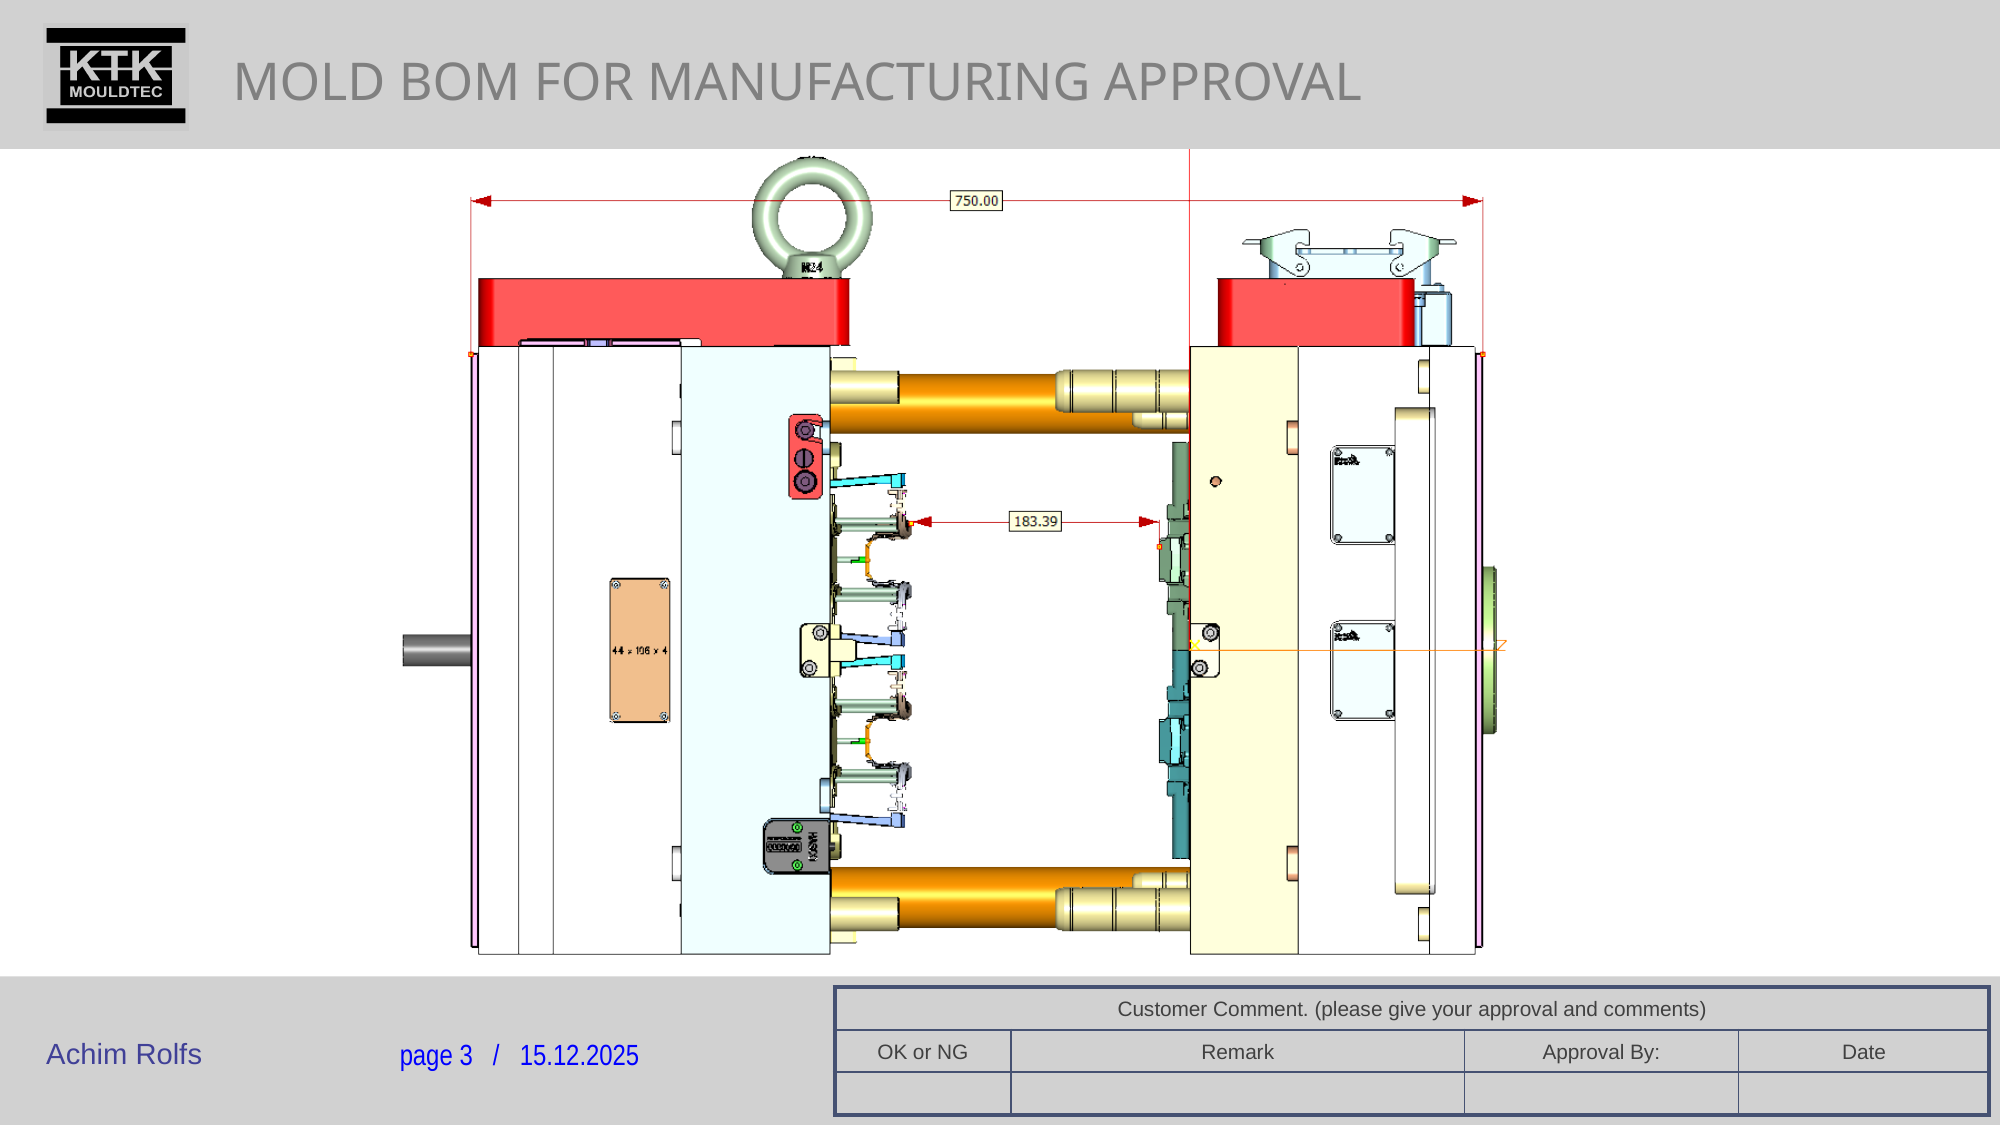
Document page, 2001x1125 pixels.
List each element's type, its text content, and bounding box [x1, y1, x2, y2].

picture [397, 149, 1518, 976]
text_box page 3 / 15.12.2025 [370, 1011, 670, 1066]
